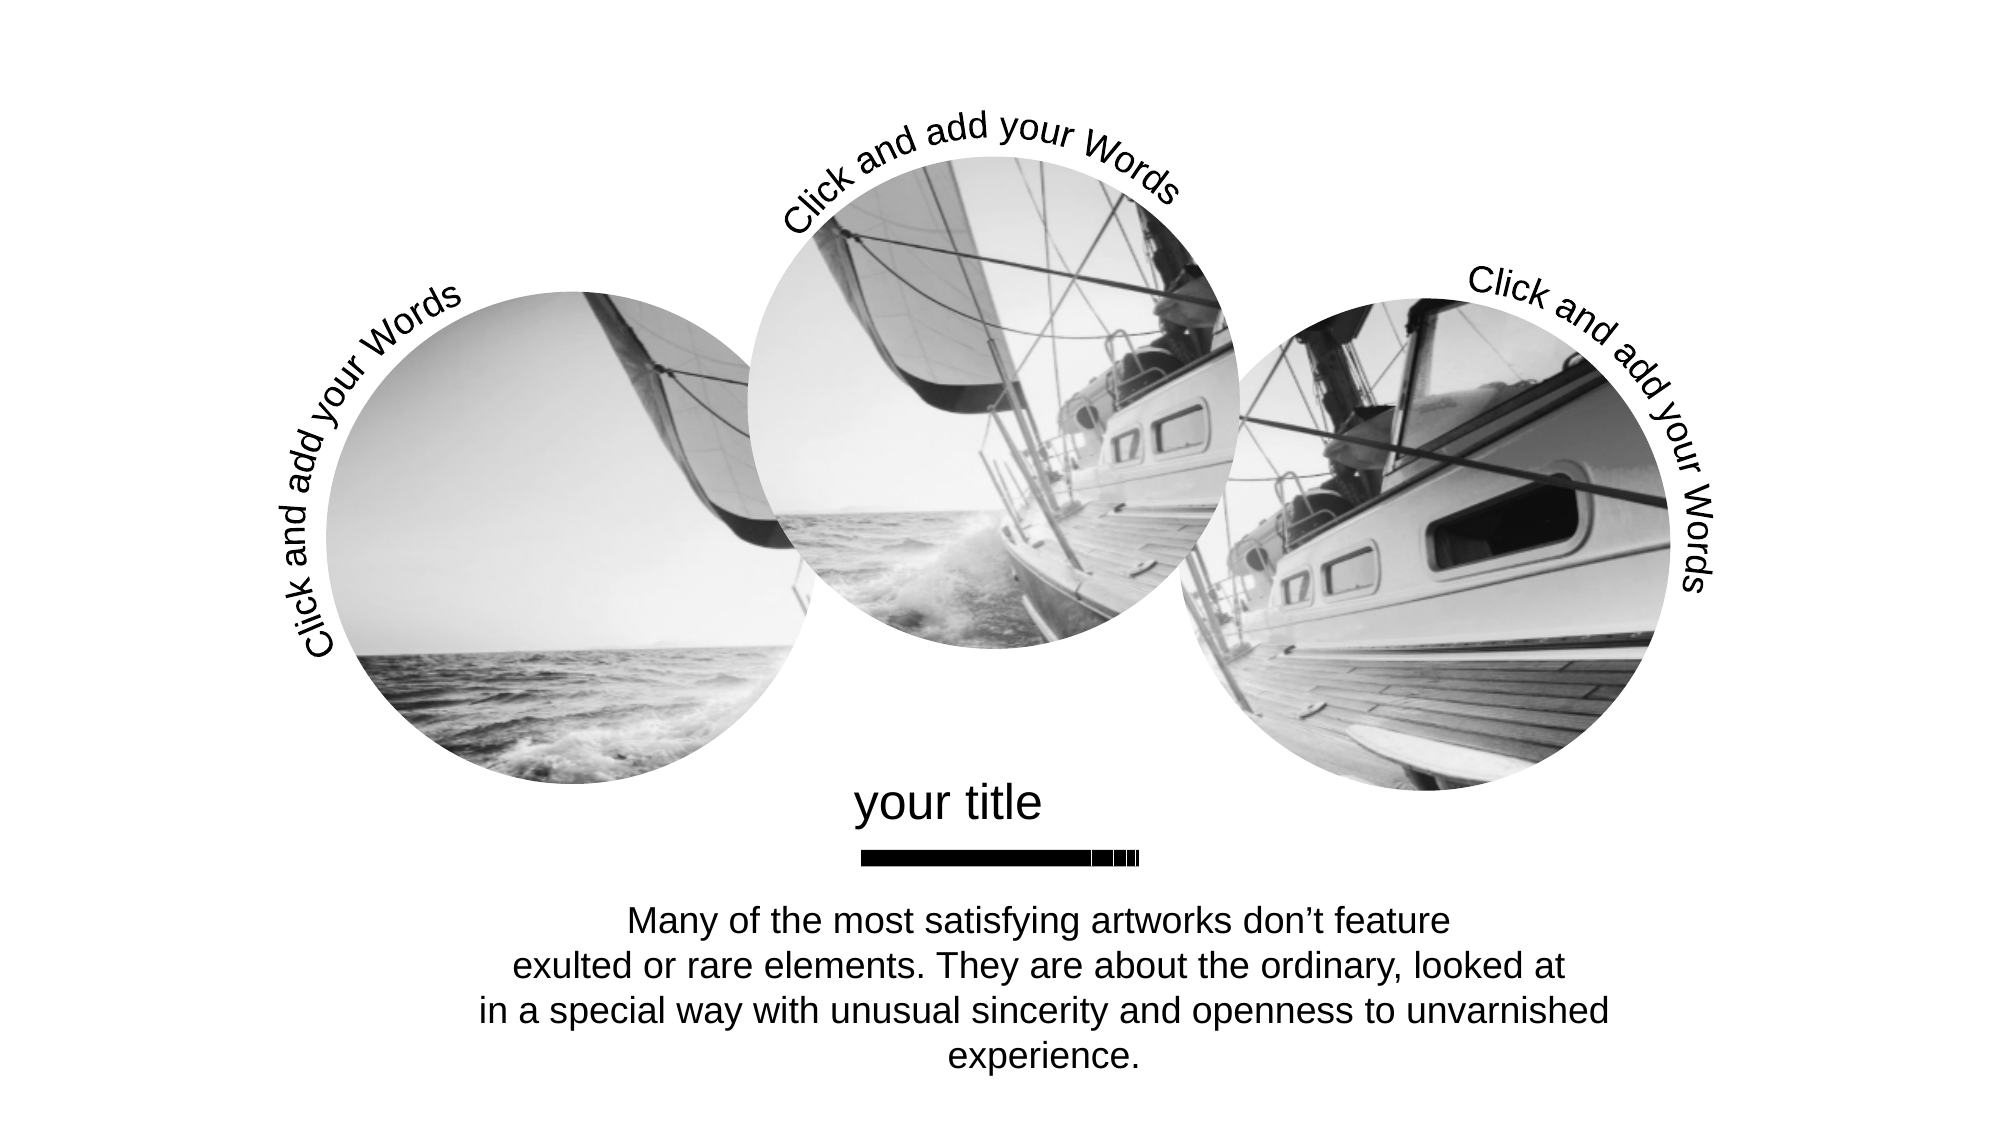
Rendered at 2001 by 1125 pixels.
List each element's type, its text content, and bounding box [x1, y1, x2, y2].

picture [326, 156, 1671, 791]
text_box Many of the most satisfying artworks don’t feature exulted or rare elements. They are about the ordinary, looked at in a special way with unusual sincerity and openness to unvarnished experience. [397, 888, 1692, 1125]
text_box your title [839, 761, 1072, 837]
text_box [861, 849, 1139, 867]
